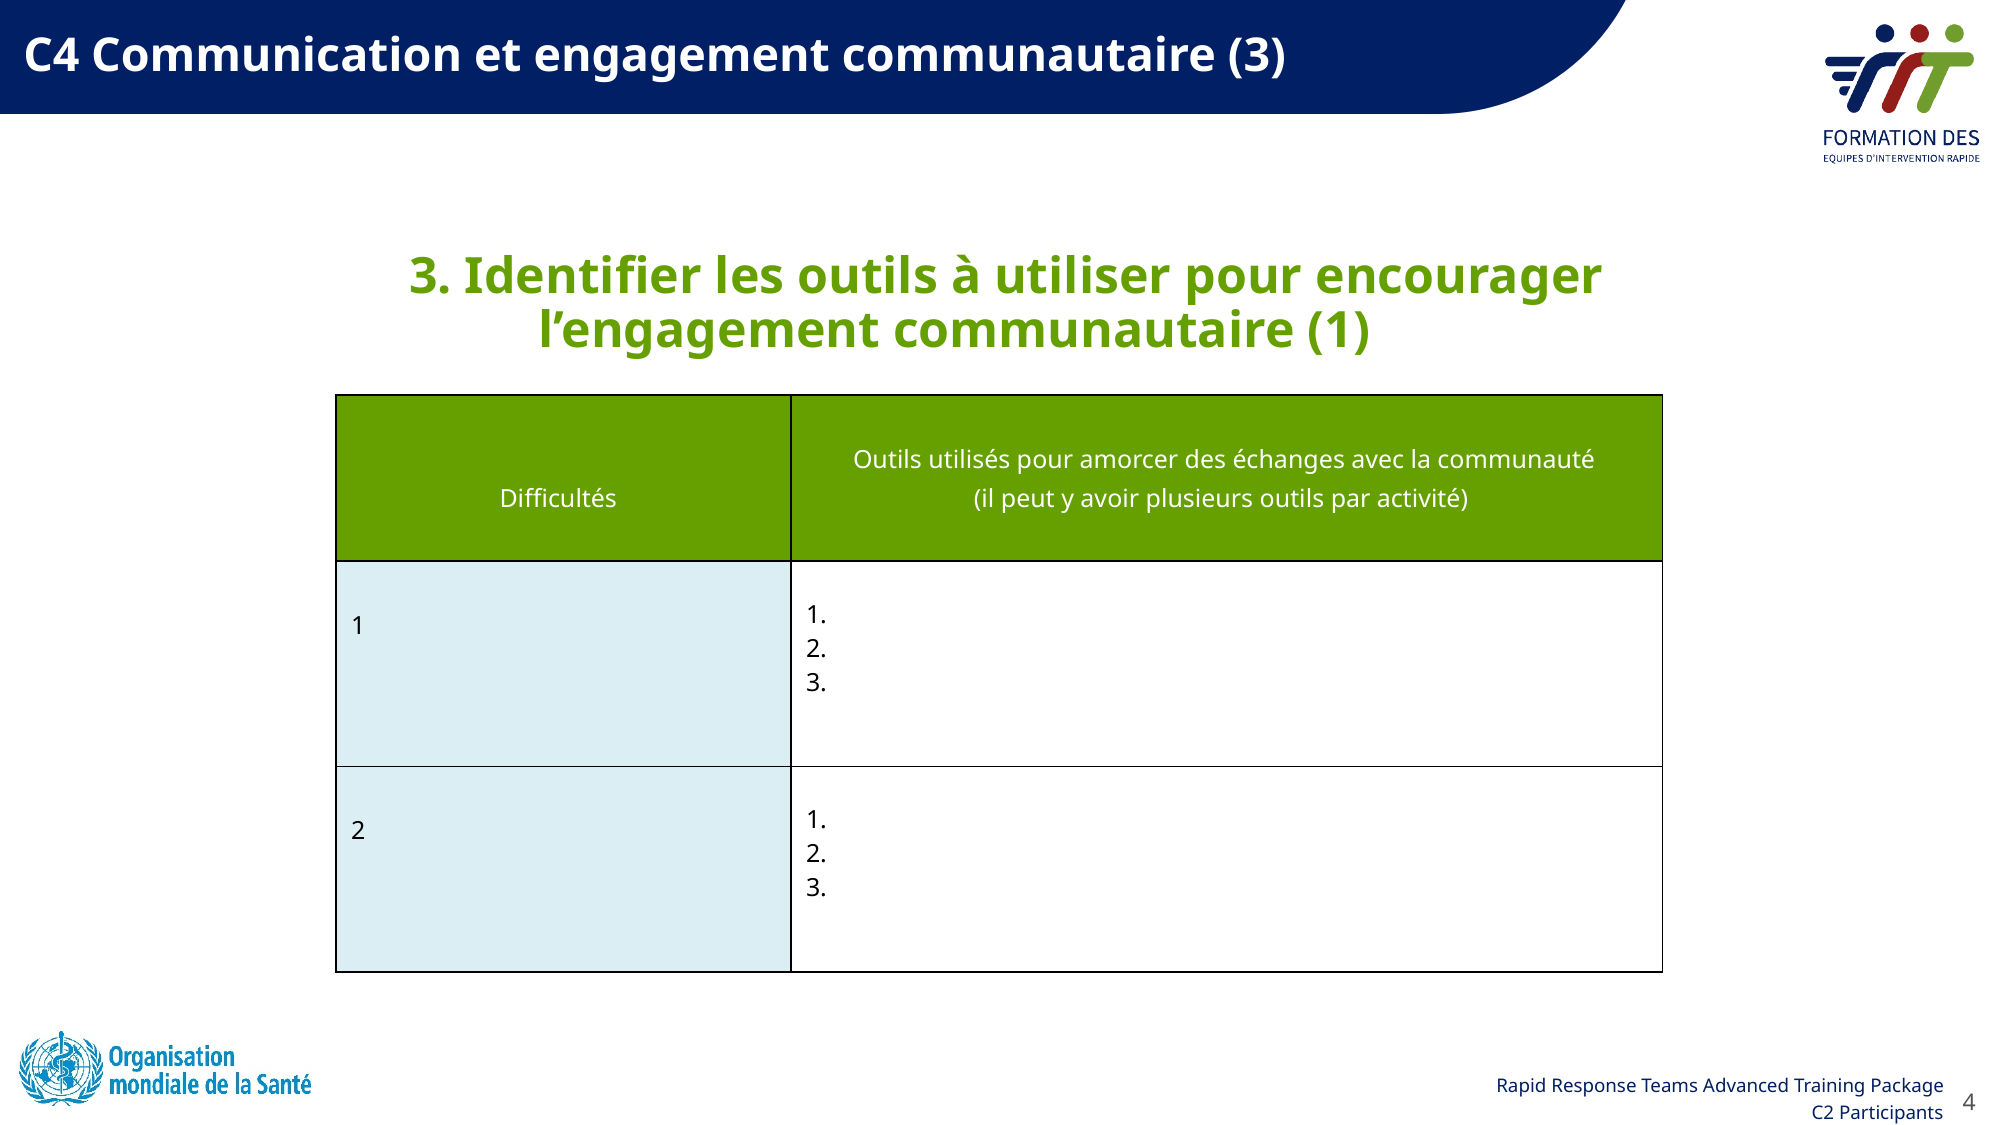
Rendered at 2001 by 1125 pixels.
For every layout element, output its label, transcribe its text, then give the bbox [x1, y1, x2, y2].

picture [1823, 23, 1980, 164]
table_cell 1. 2. 3. [792, 767, 1662, 971]
title C4 Communication et engagement communautaire (3) [15, 0, 1570, 107]
table_header Outils utilisés pour amorcer des échanges avec la communauté (il peut y avoir plusieurs outils par activité) [792, 396, 1662, 560]
list 3. Identifier les outils à utiliser pour encourager l’engagement communautaire (1) [279, 242, 1630, 396]
table_header Difficultés [337, 396, 790, 560]
table_cell 1 [337, 562, 790, 766]
picture [19, 1031, 311, 1106]
table_cell 2 [337, 767, 790, 971]
table_cell 1. 2. 3. [792, 562, 1662, 766]
picture [0, 0, 1650, 114]
